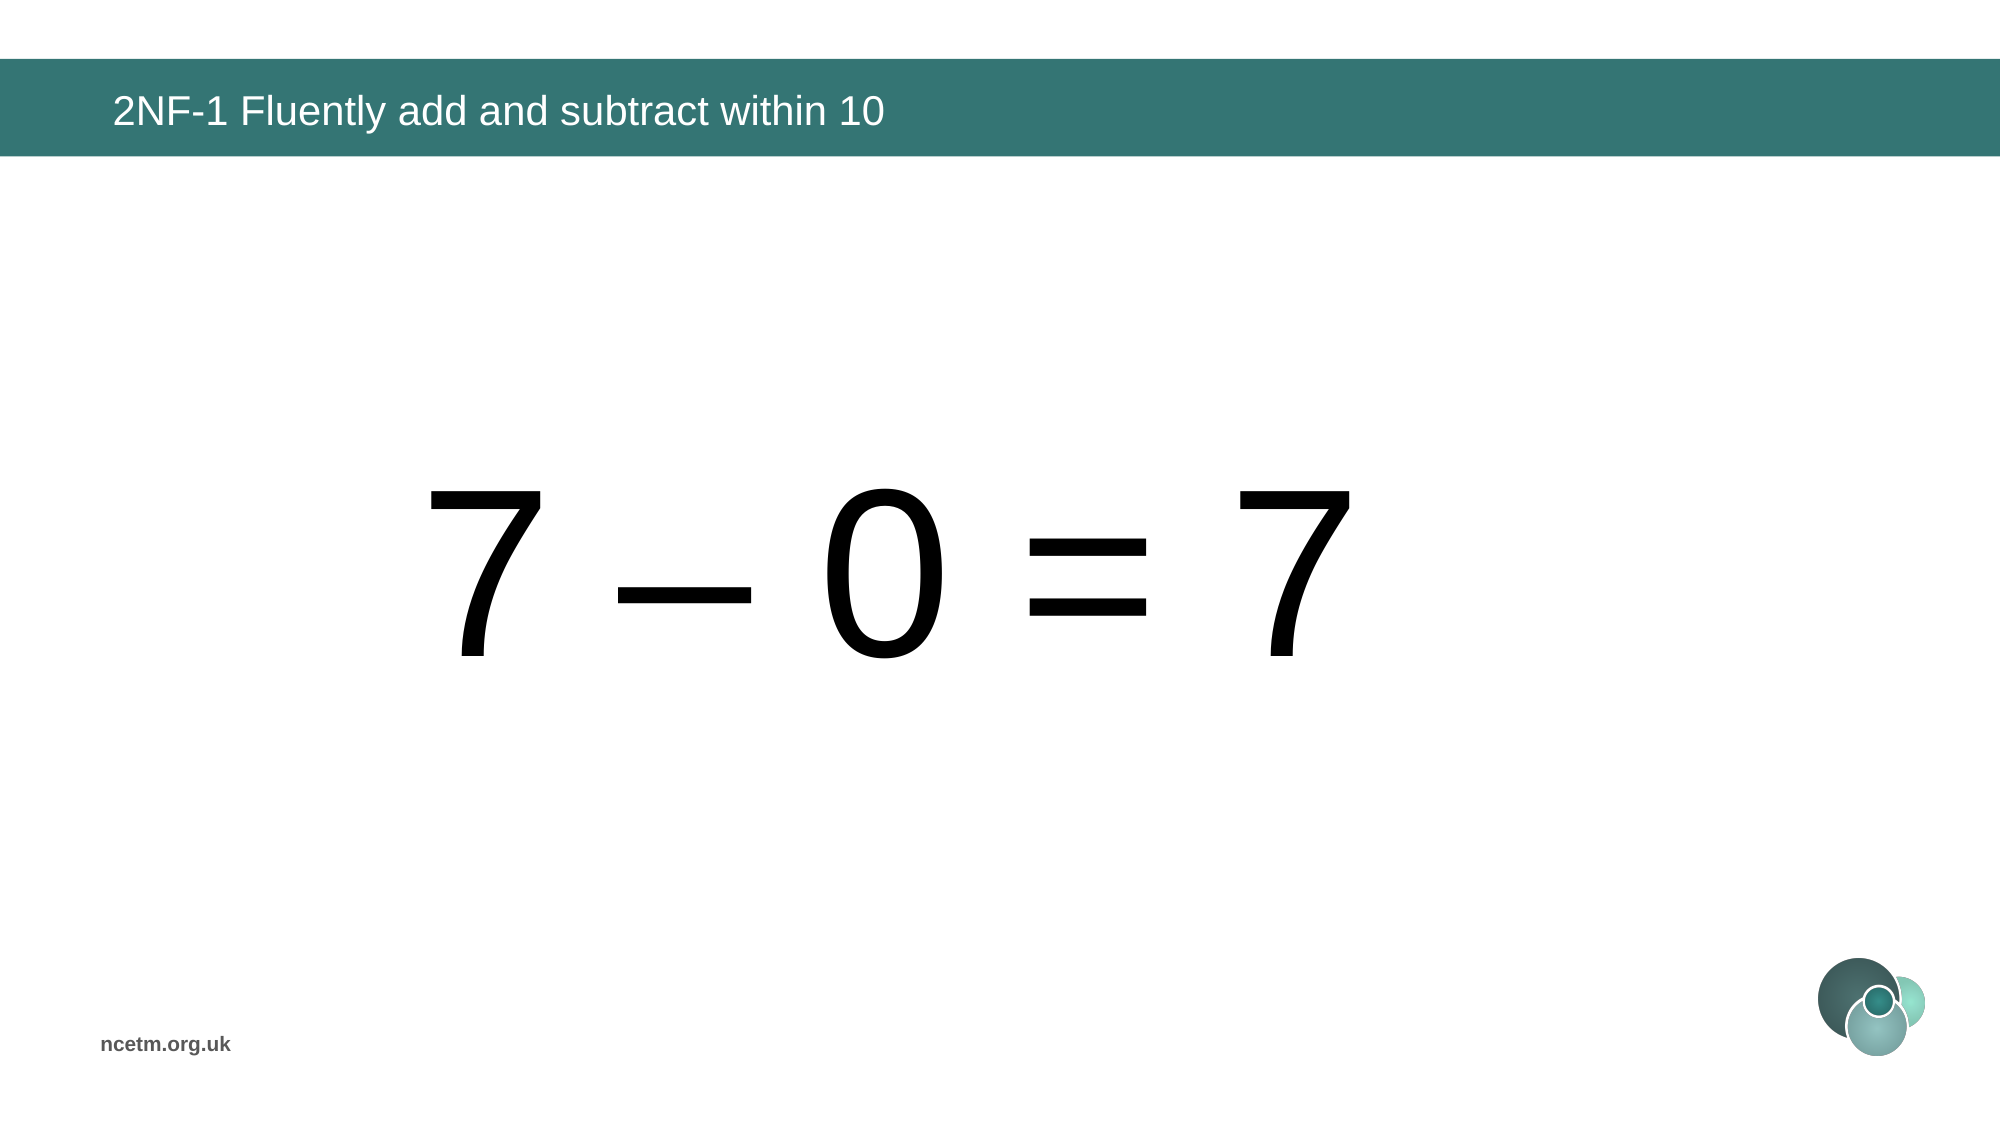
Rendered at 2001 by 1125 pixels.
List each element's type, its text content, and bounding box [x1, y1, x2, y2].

title 2NF-1 Fluently add and subtract within 10 [97, 76, 1945, 147]
picture [1818, 958, 1925, 1056]
text_box 7 [1213, 409, 1377, 712]
text_box 7 – 0 = [404, 409, 1213, 712]
